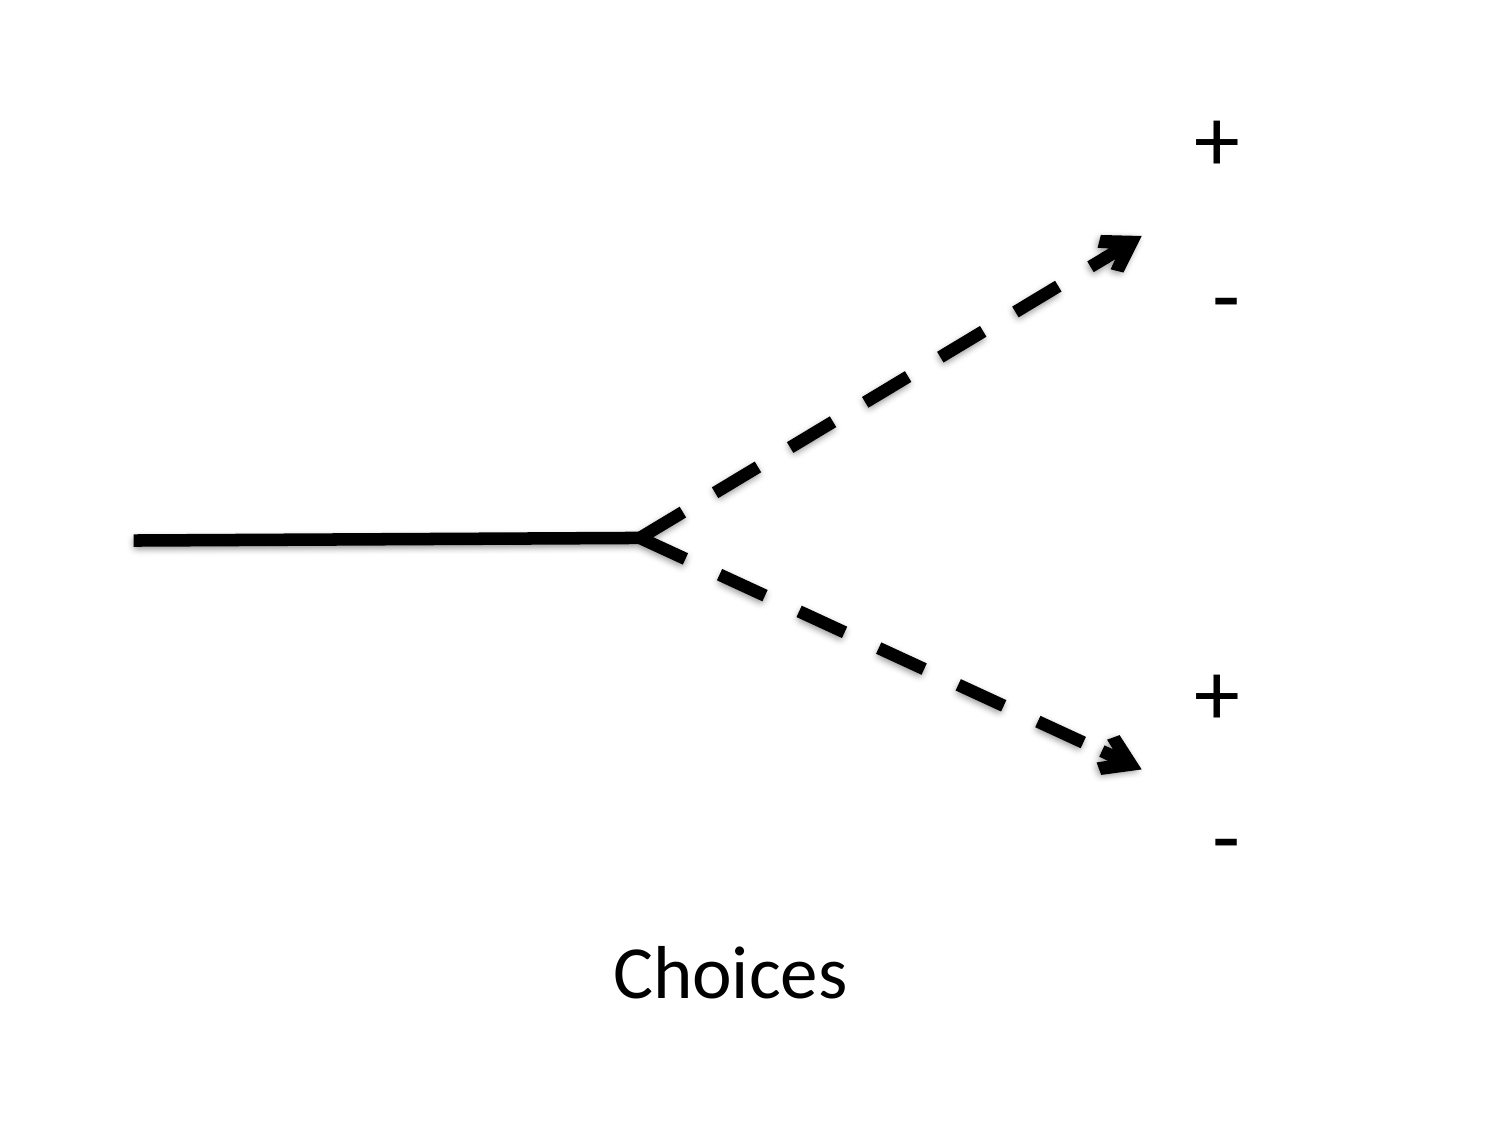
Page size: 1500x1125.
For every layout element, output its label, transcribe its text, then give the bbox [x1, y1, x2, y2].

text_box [133, 537, 634, 541]
text_box + [1180, 72, 1256, 197]
text_box Choices [598, 915, 863, 1021]
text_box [639, 235, 1142, 537]
text_box + [1180, 626, 1256, 752]
text_box - [1197, 228, 1256, 354]
text_box - [1197, 769, 1256, 895]
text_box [639, 537, 1142, 770]
